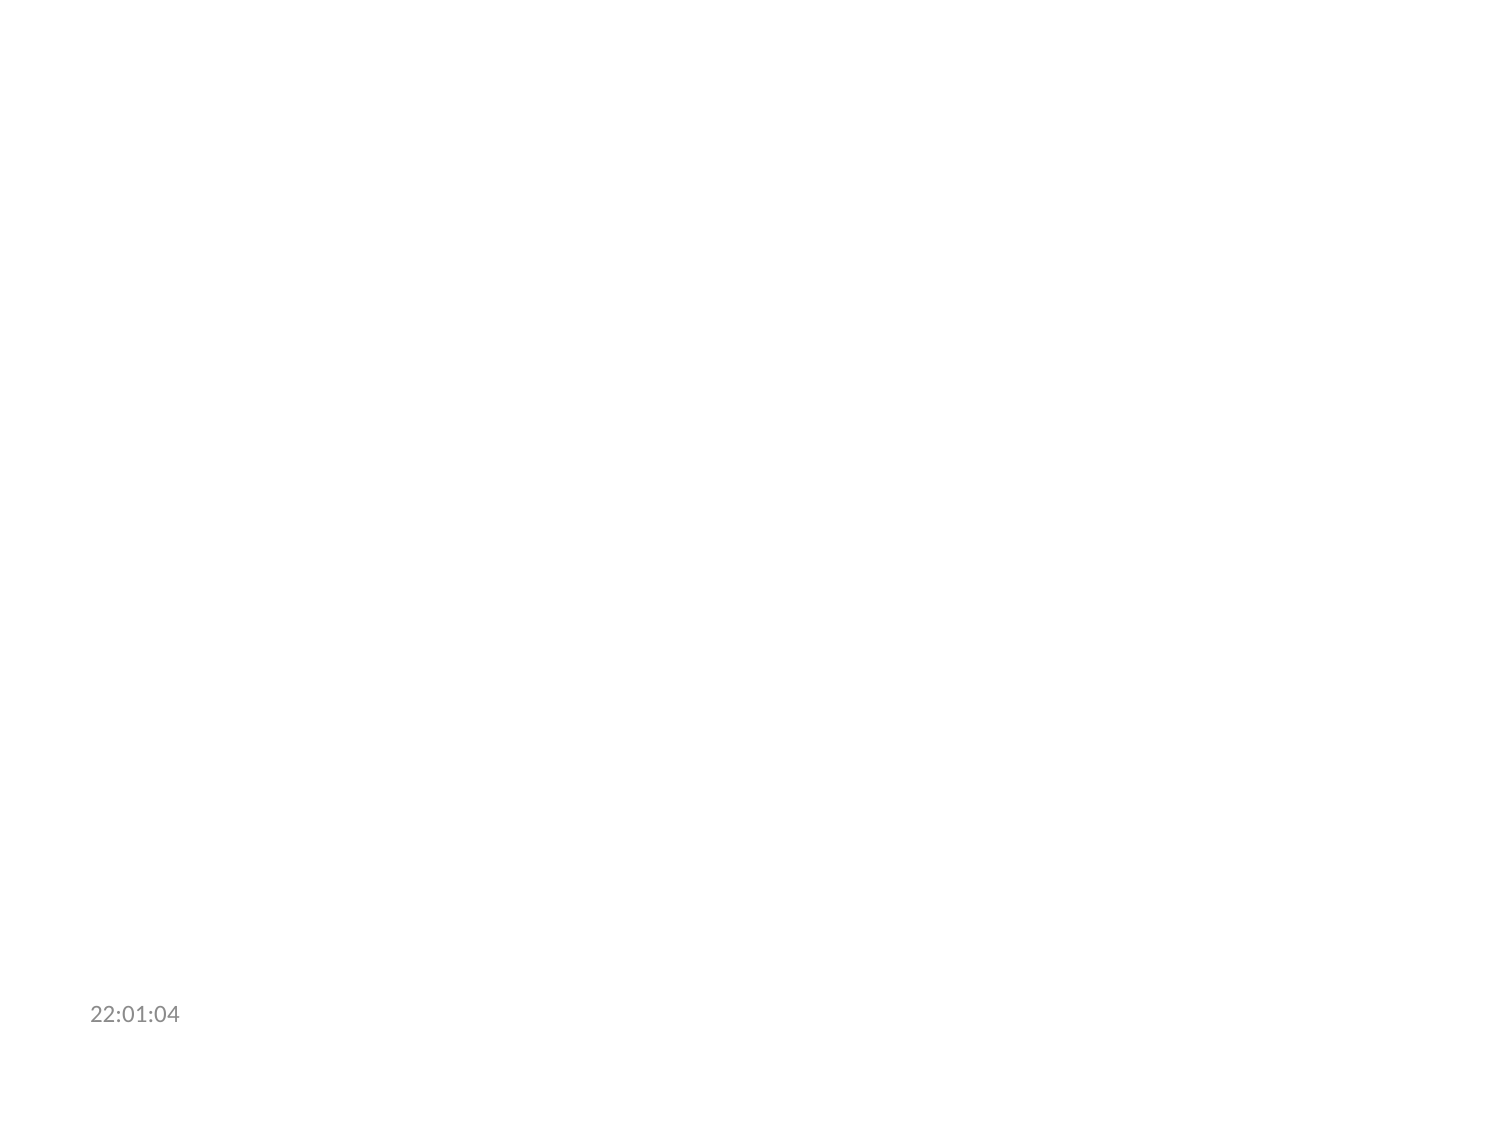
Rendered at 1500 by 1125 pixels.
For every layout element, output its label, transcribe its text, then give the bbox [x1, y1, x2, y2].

text_box 15:35:09 [75, 982, 425, 1043]
